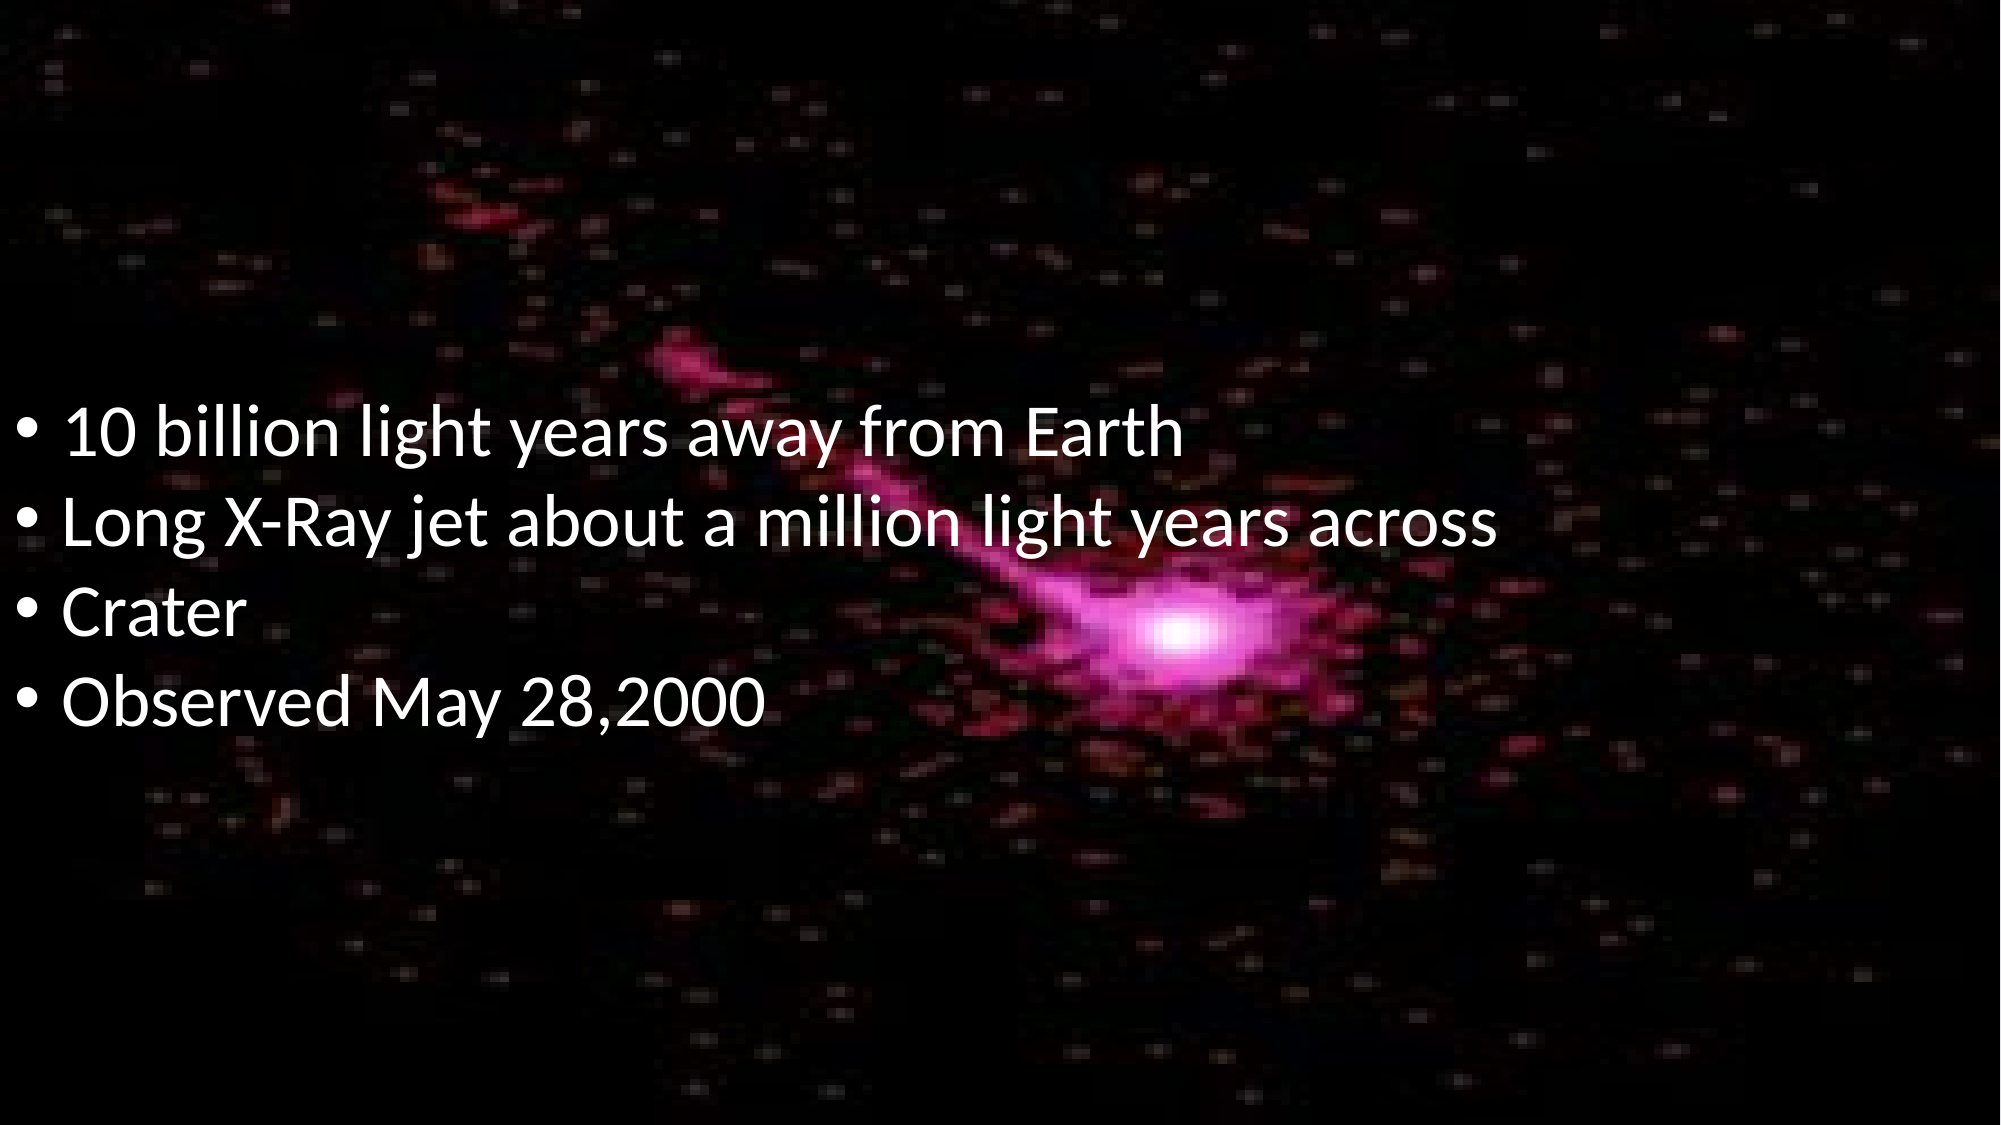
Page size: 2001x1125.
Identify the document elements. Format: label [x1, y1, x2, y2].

list [0, 0, 2000, 1125]
